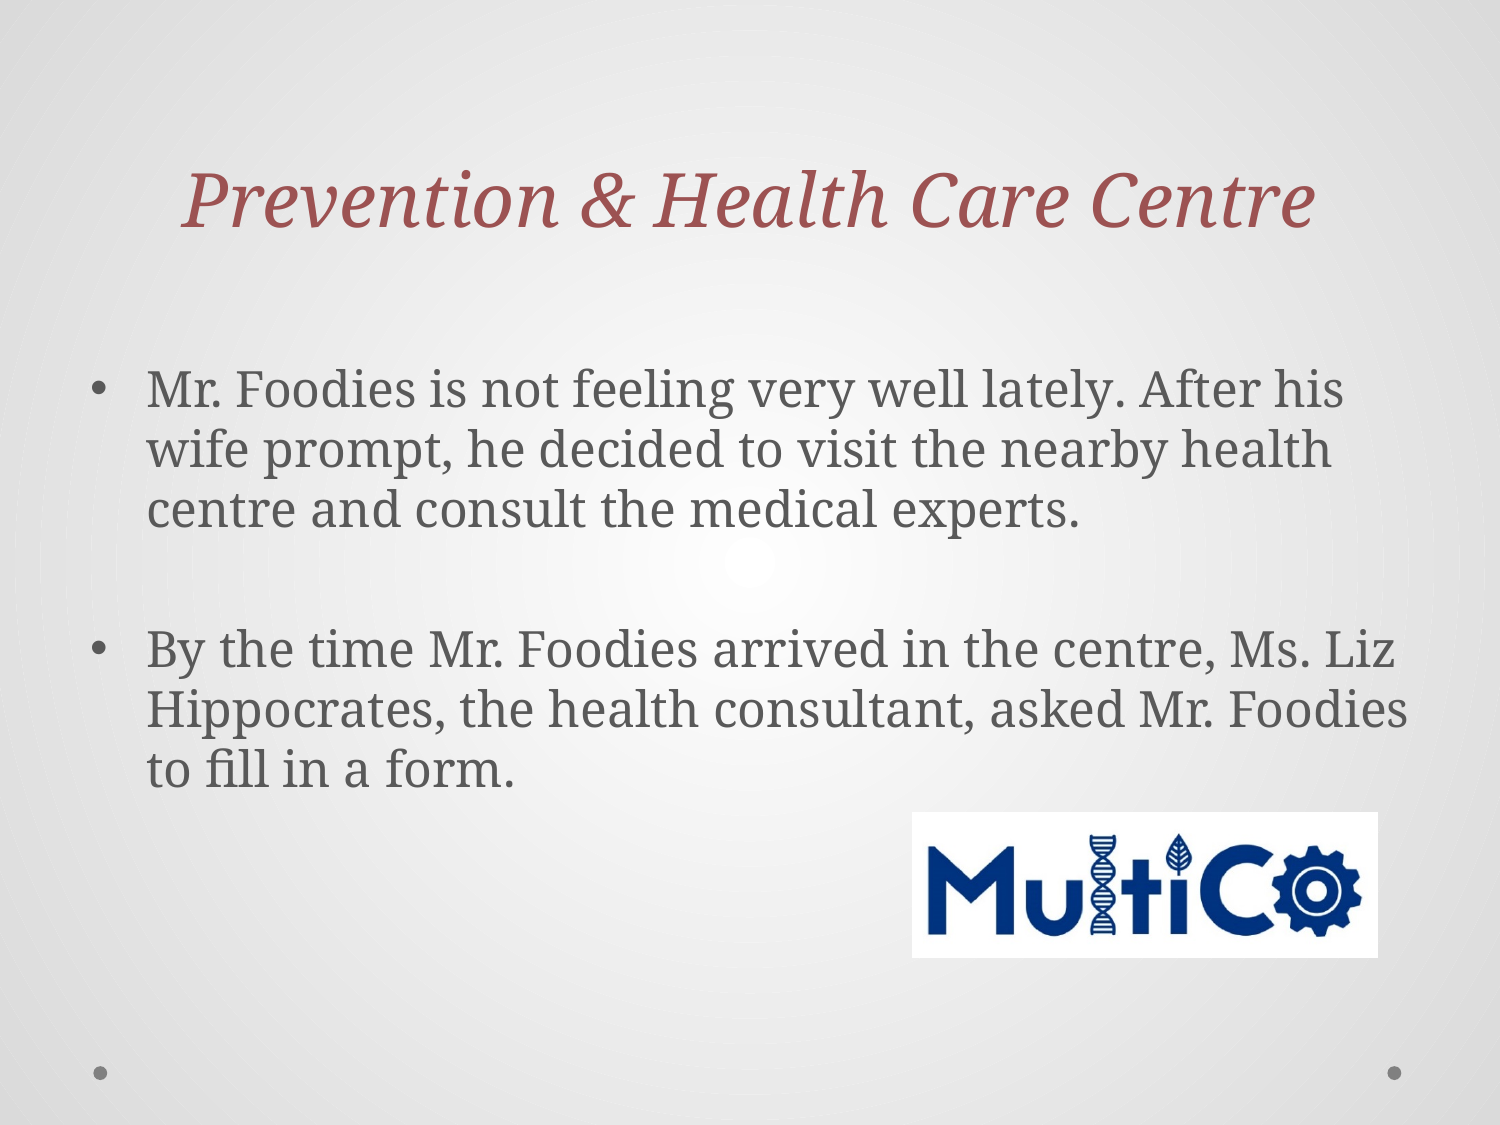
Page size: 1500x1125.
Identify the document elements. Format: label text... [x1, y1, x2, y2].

picture [912, 812, 1379, 959]
list Mr. Foodies is not feeling very well lately. After his wife prompt, he decided to visit the nearby health centre and consult the medical experts. By the time Mr. Foodies arrived in the centre, Ms. Liz Hippocrates, the health consultant, asked Mr. Foodies to fill in a form. [75, 350, 1425, 1093]
title Prevention & Health Care Centre [75, 0, 1425, 250]
